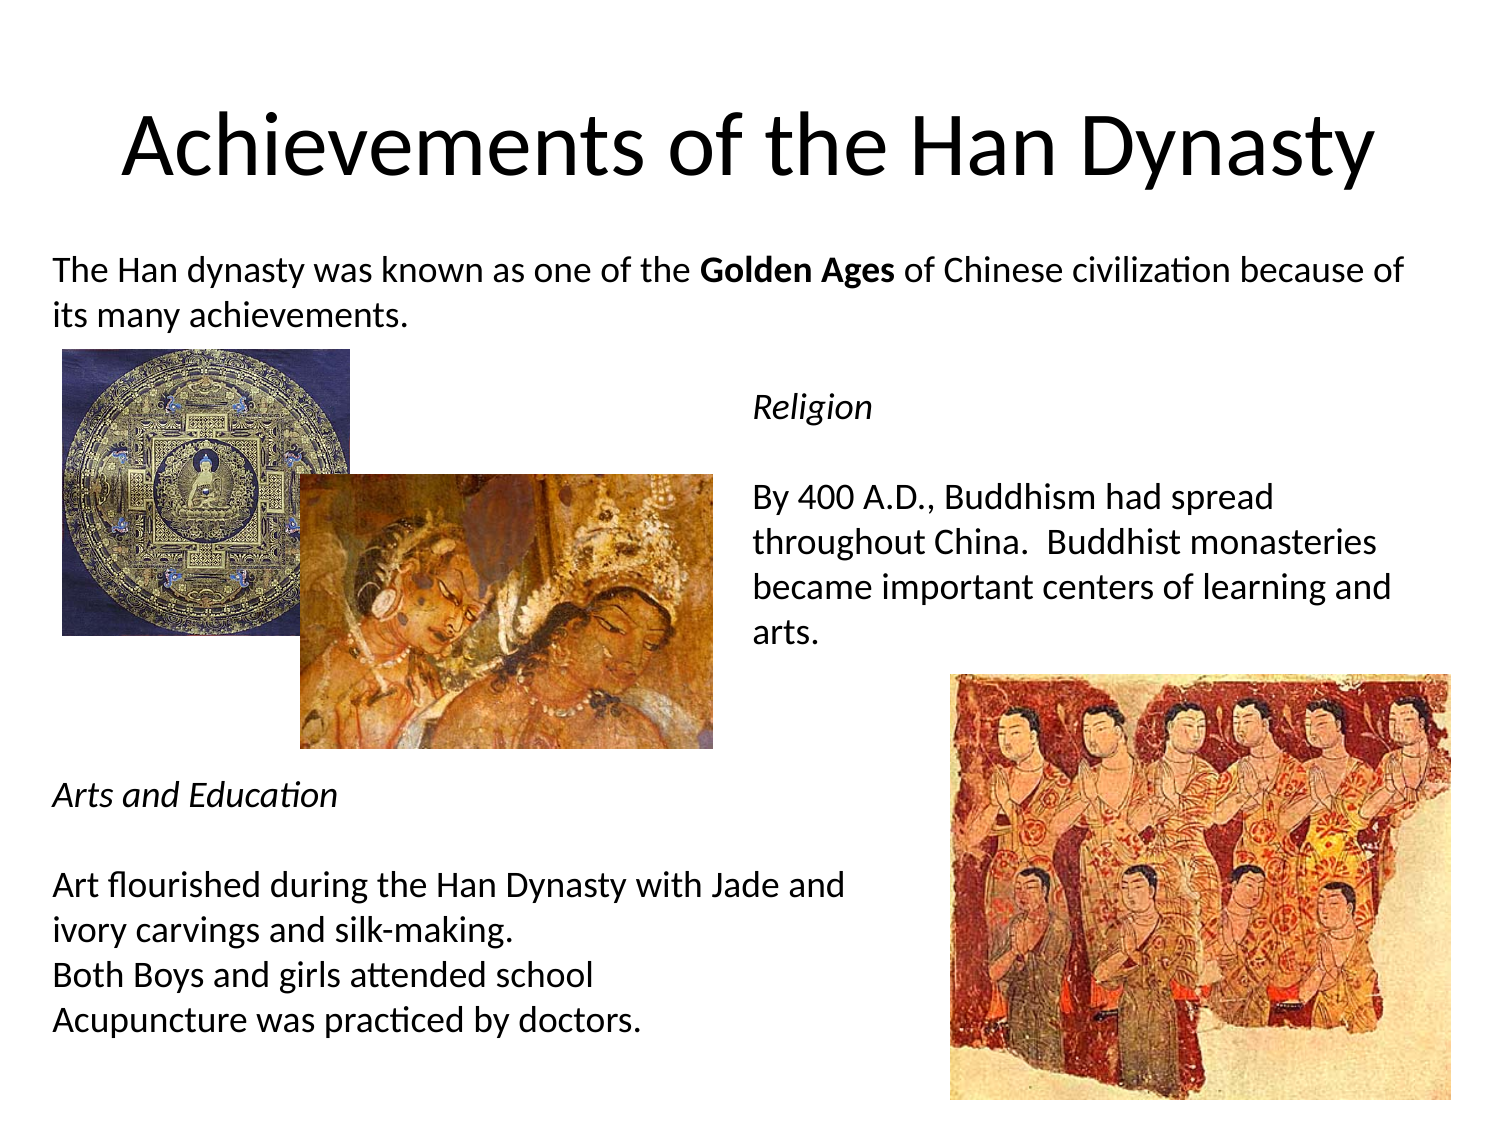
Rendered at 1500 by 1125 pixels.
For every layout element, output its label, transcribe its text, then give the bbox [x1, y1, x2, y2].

text_box Religion By 400 A.D., Buddhism had spread throughout China. Buddhist monasteries became important centers of learning and arts. [737, 374, 1450, 660]
title Achievements of the Han Dynasty [75, 45, 1425, 233]
picture [62, 349, 713, 750]
text_box The Han dynasty was known as one of the Golden Ages of Chinese civilization because of its many achievements. [37, 237, 1463, 343]
text_box Arts and Education Art flourished during the Han Dynasty with Jade and ivory carvings and silk-making. Both Boys and girls attended school Acupuncture was practiced by doctors. [37, 762, 888, 1048]
picture [949, 674, 1451, 1101]
